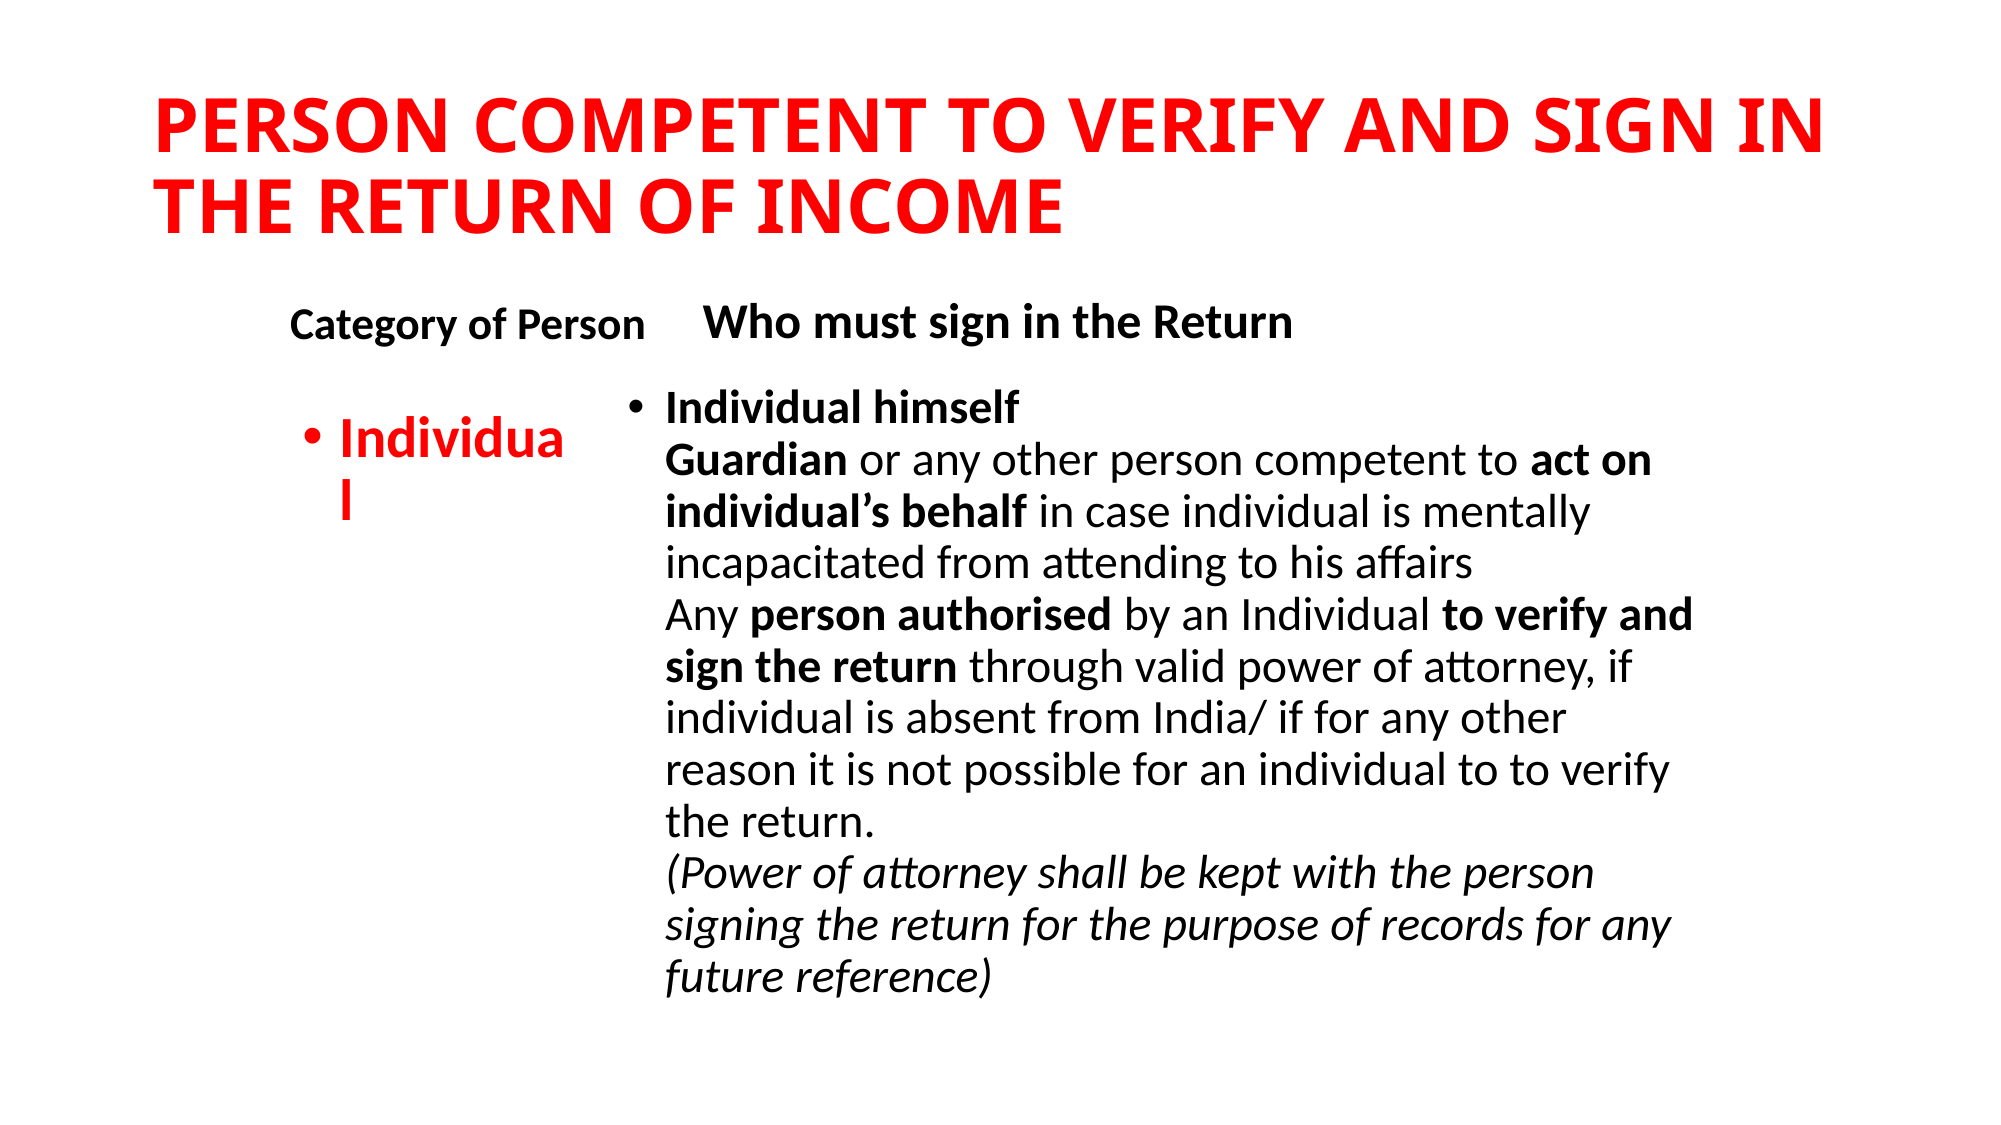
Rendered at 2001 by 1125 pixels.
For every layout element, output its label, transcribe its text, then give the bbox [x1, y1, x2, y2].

list Individual himself Guardian or any other person competent to act on individual’s behalf in case individual is mentally incapacitated from attending to his affairs Any person authorised by an Individual to verify and sign the return through valid power of attorney, if individual is absent from India/ if for any other reason it is not possible for an individual to to verify the return. (Power of attorney shall be kept with the person signing the return for the purpose of records for any future reference) [612, 375, 1713, 1088]
list Who must sign in the Return [687, 251, 1588, 357]
title PERSON COMPETENT TO VERIFY AND SIGN IN THE RETURN OF INCOME [137, 59, 1863, 278]
list Category of Person [275, 251, 687, 357]
list Individual [287, 399, 588, 1005]
